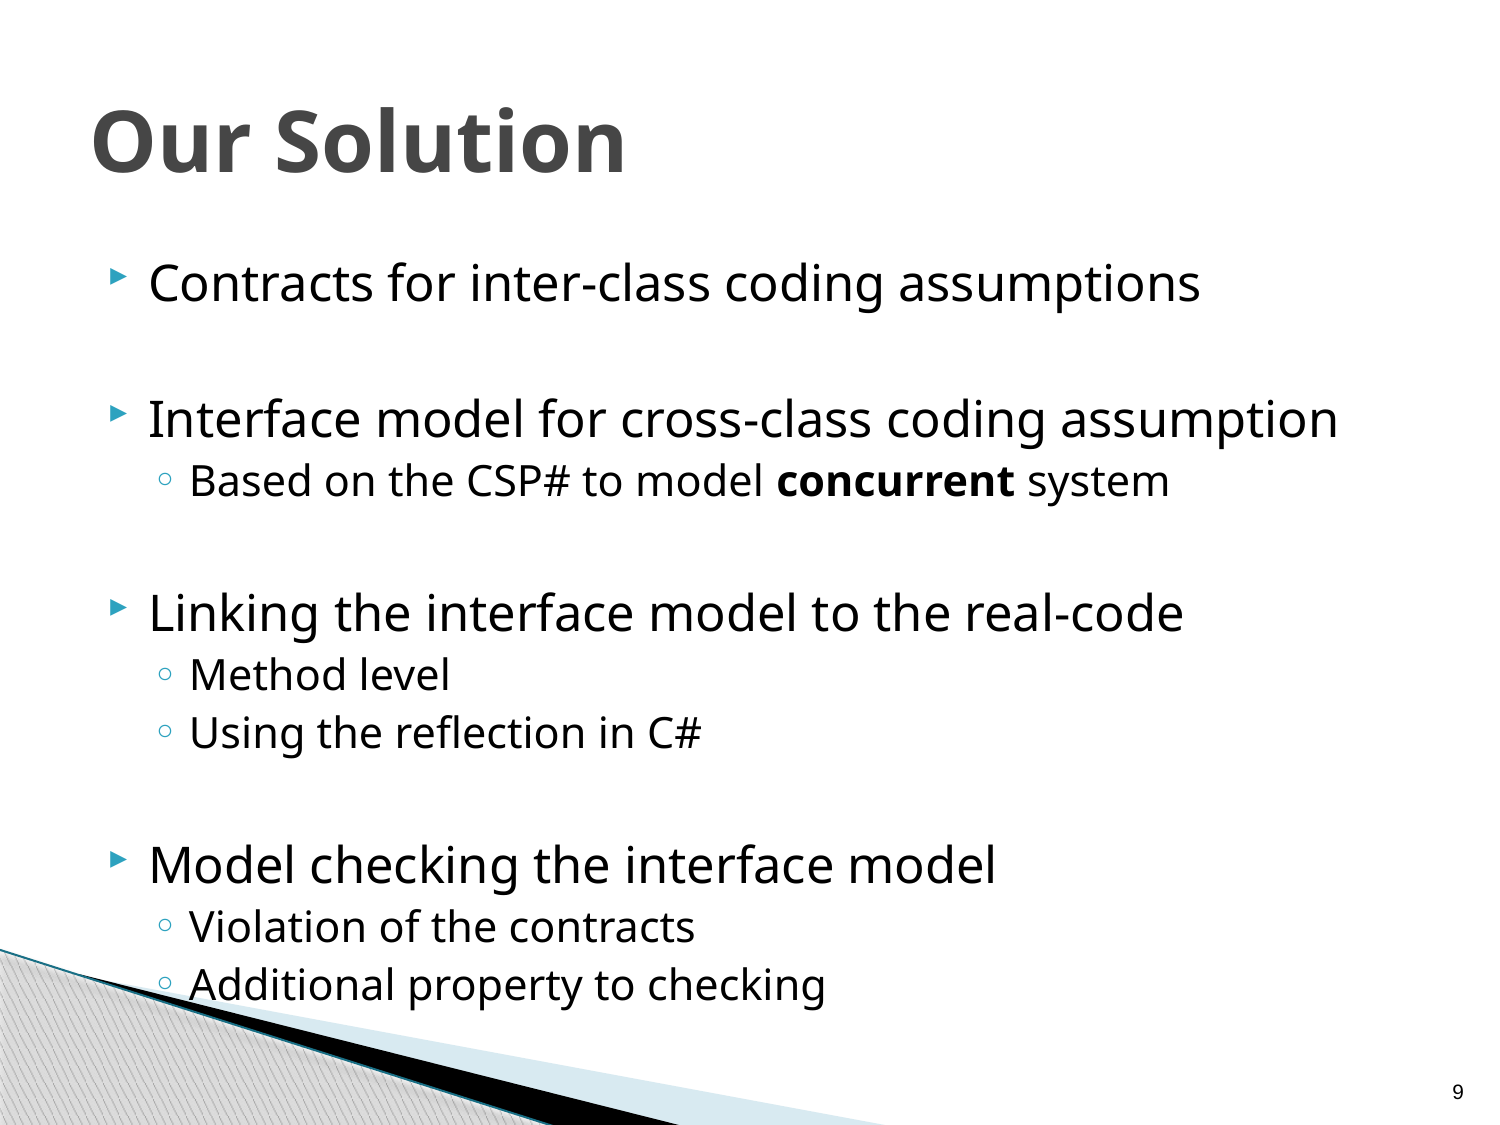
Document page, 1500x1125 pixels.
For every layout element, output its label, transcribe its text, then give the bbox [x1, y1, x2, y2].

list Contracts for inter-class coding assumptions Interface model for cross-class coding assumption Based on the CSP# to model concurrent system Linking the interface model to the real-code Method level Using the reflection in C# Model checking the interface model Violation of the contracts Additional property to checking [75, 243, 1425, 1025]
slide_number 9 [1418, 1051, 1479, 1112]
title Our Solution [75, 45, 1425, 233]
